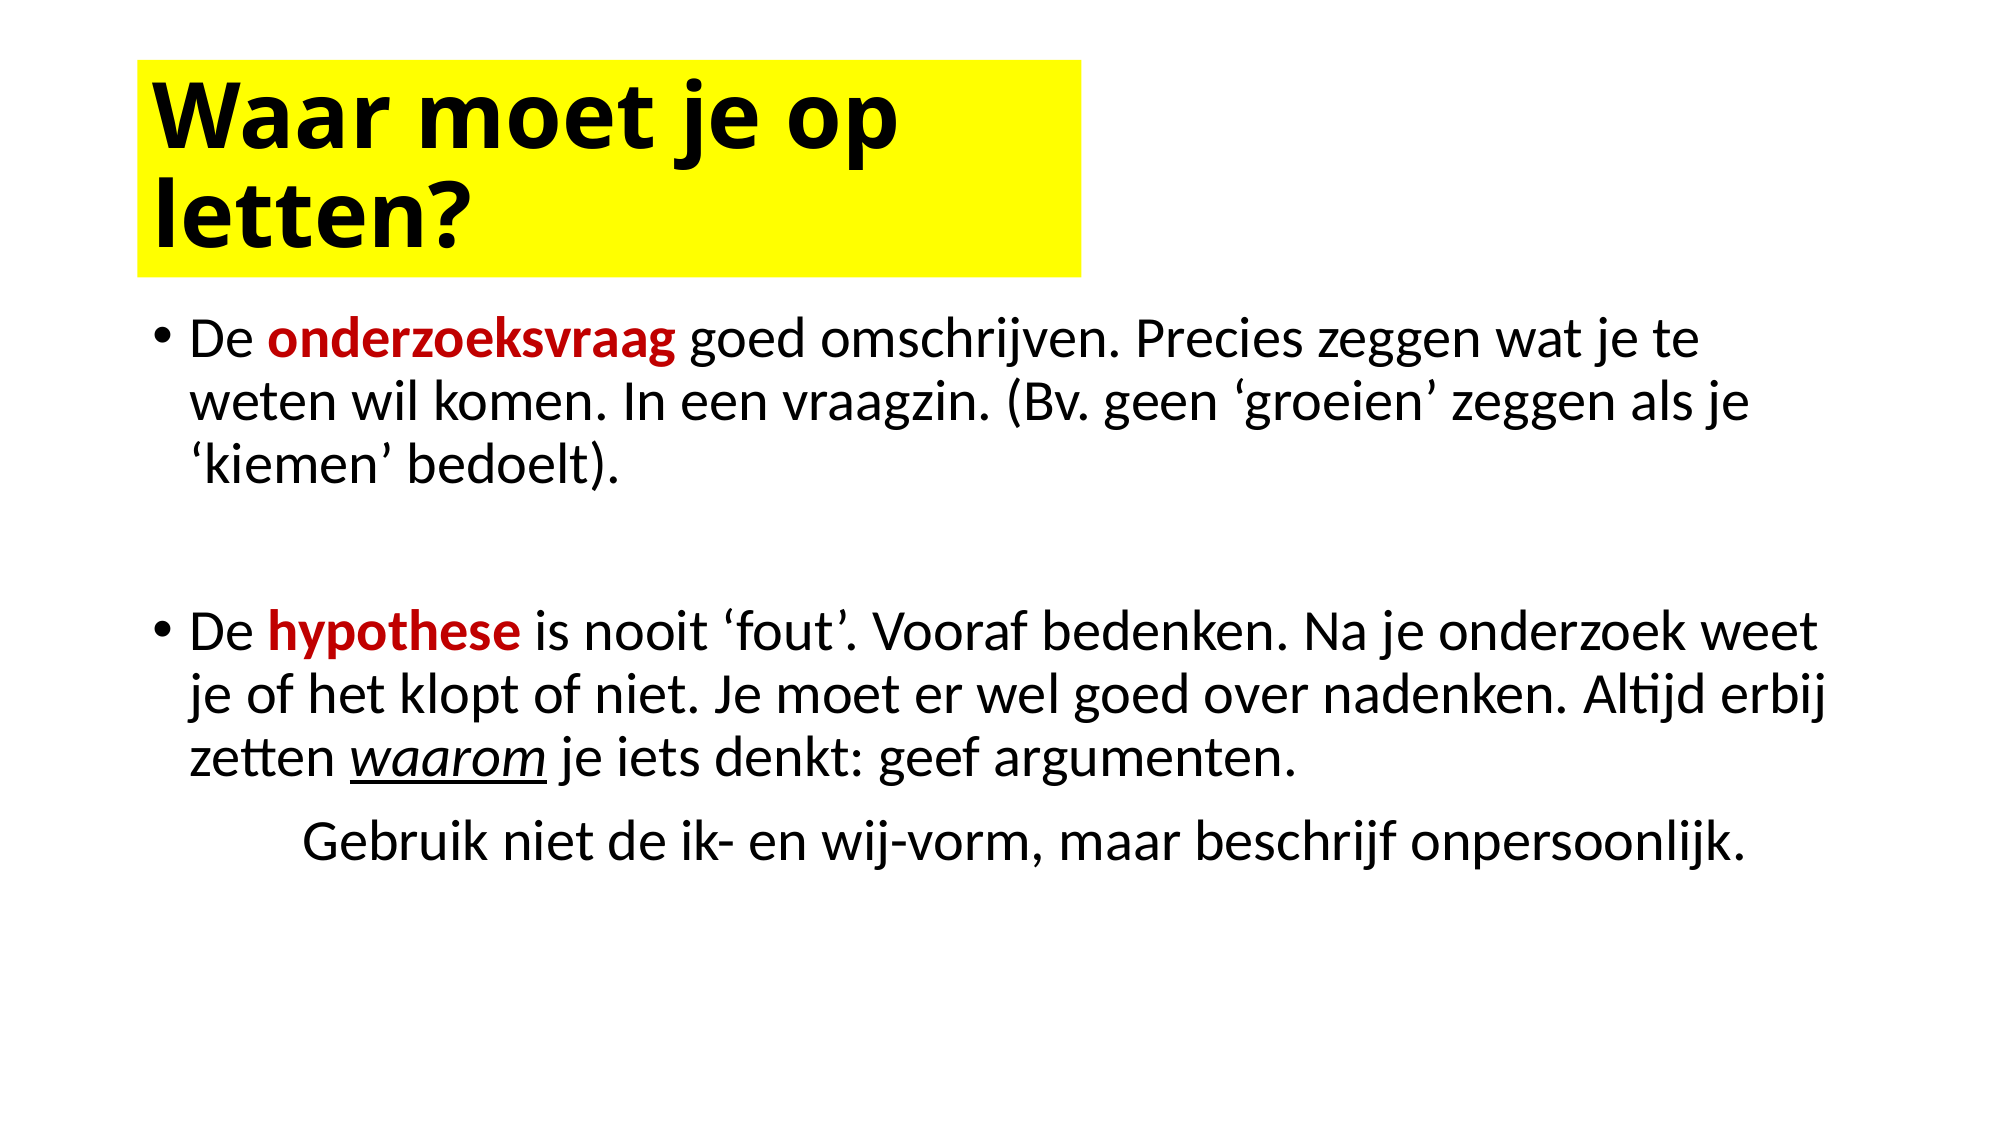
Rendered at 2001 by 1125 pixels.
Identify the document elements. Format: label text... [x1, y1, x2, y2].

list De onderzoeksvraag goed omschrijven. Precies zeggen wat je te weten wil komen. In een vraagzin. (Bv. geen ‘groeien’ zeggen als je ‘kiemen’ bedoelt). De hypothese is nooit ‘fout’. Vooraf bedenken. Na je onderzoek weet je of het klopt of niet. Je moet er wel goed over nadenken. Altijd erbij zetten waarom je iets denkt: geef argumenten. Gebruik niet de ik- en wij-vorm, maar beschrijf onpersoonlijk. [137, 299, 1863, 1014]
title Waar moet je op letten? [137, 59, 1082, 278]
